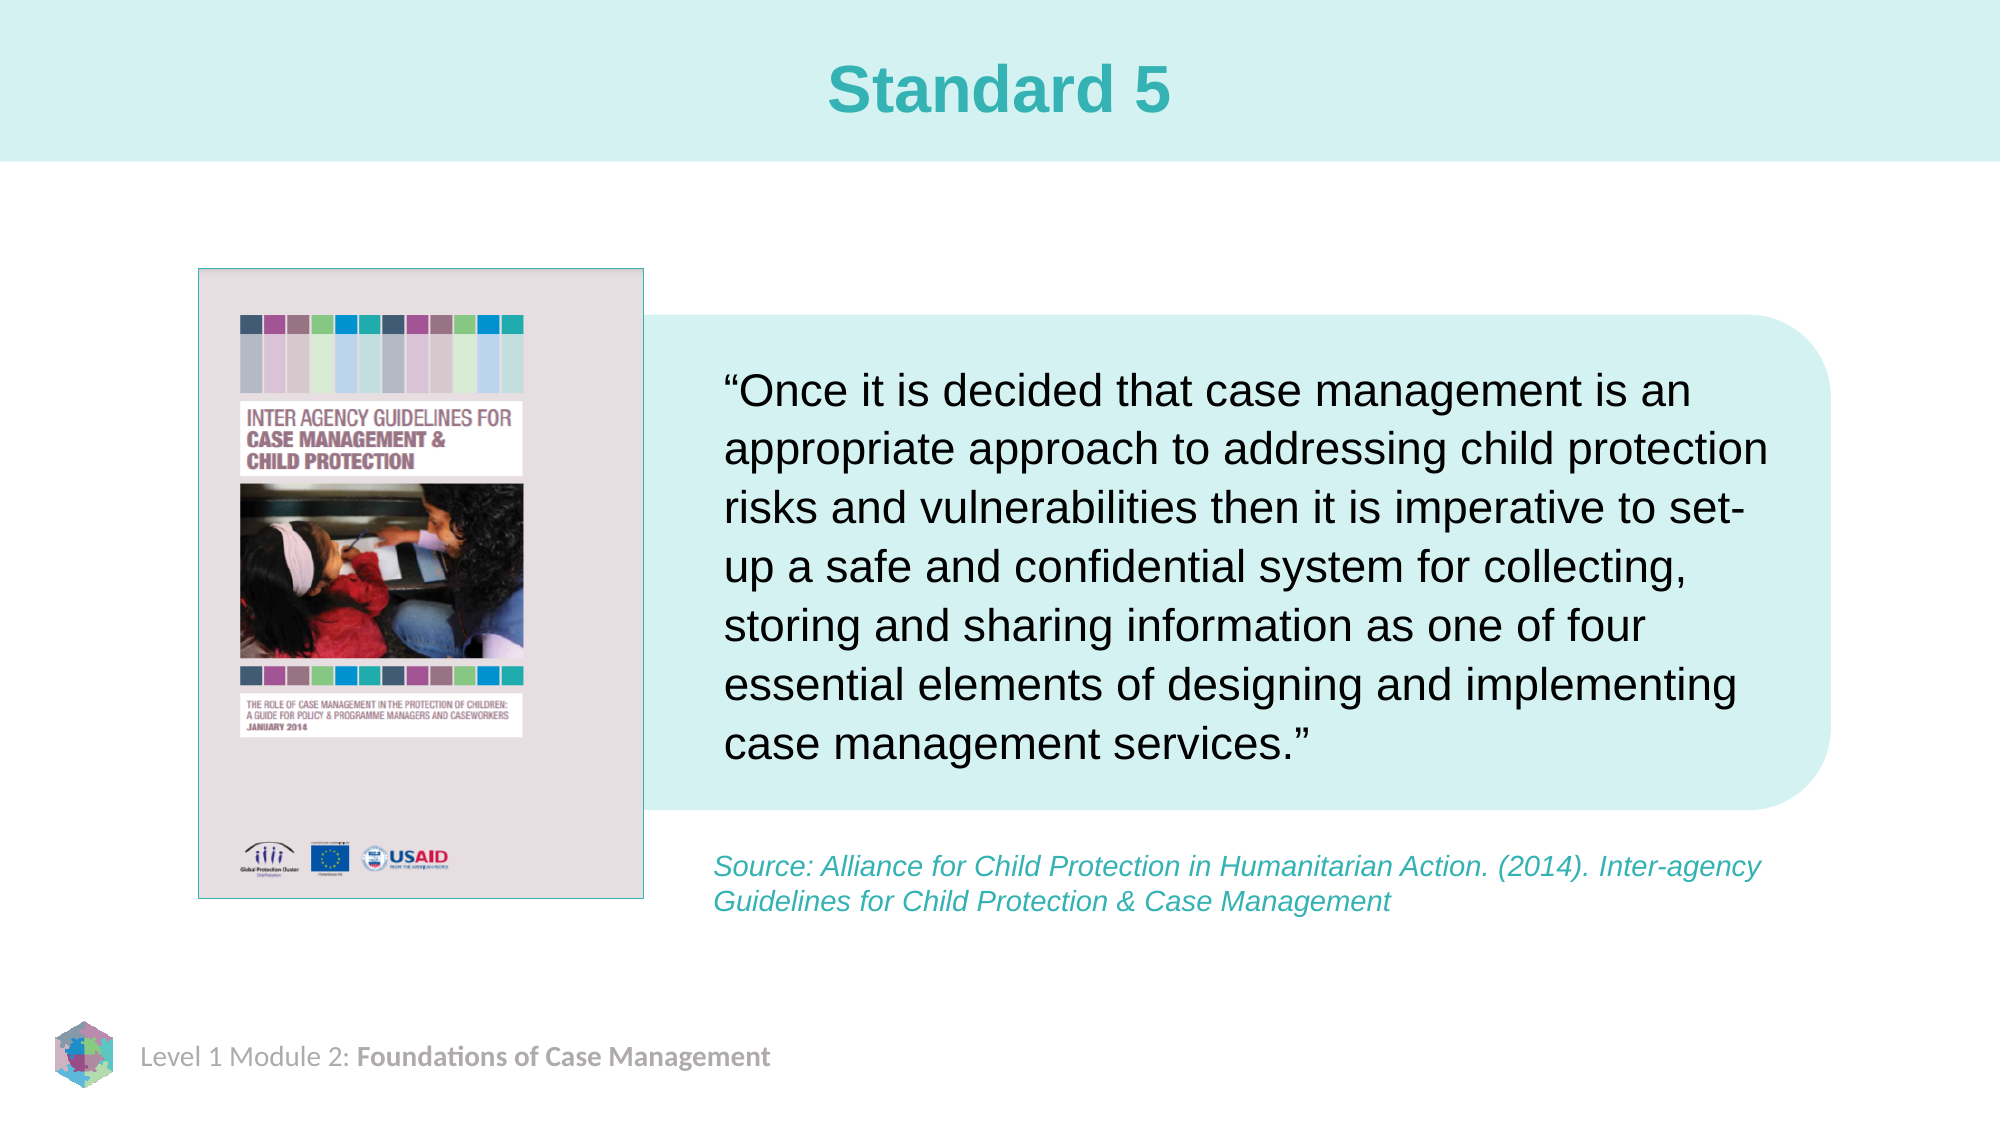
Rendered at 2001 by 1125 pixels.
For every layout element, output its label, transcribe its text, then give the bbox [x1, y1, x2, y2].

title Standard 5 [137, 19, 1863, 163]
text_box “Once it is decided that case management is an appropriate approach to addressing child protection risks and vulnerabilities then it is imperative to set-up a safe and confidential system for collecting, storing and sharing information as one of four essential elements of designing and implementing case management services.” [644, 313, 1832, 812]
picture [198, 268, 644, 900]
text_box Source: Alliance for Child Protection in Humanitarian Action. (2014). Inter-agency Guidelines for Child Protection & Case Management [698, 839, 1831, 925]
picture [55, 1021, 113, 1088]
